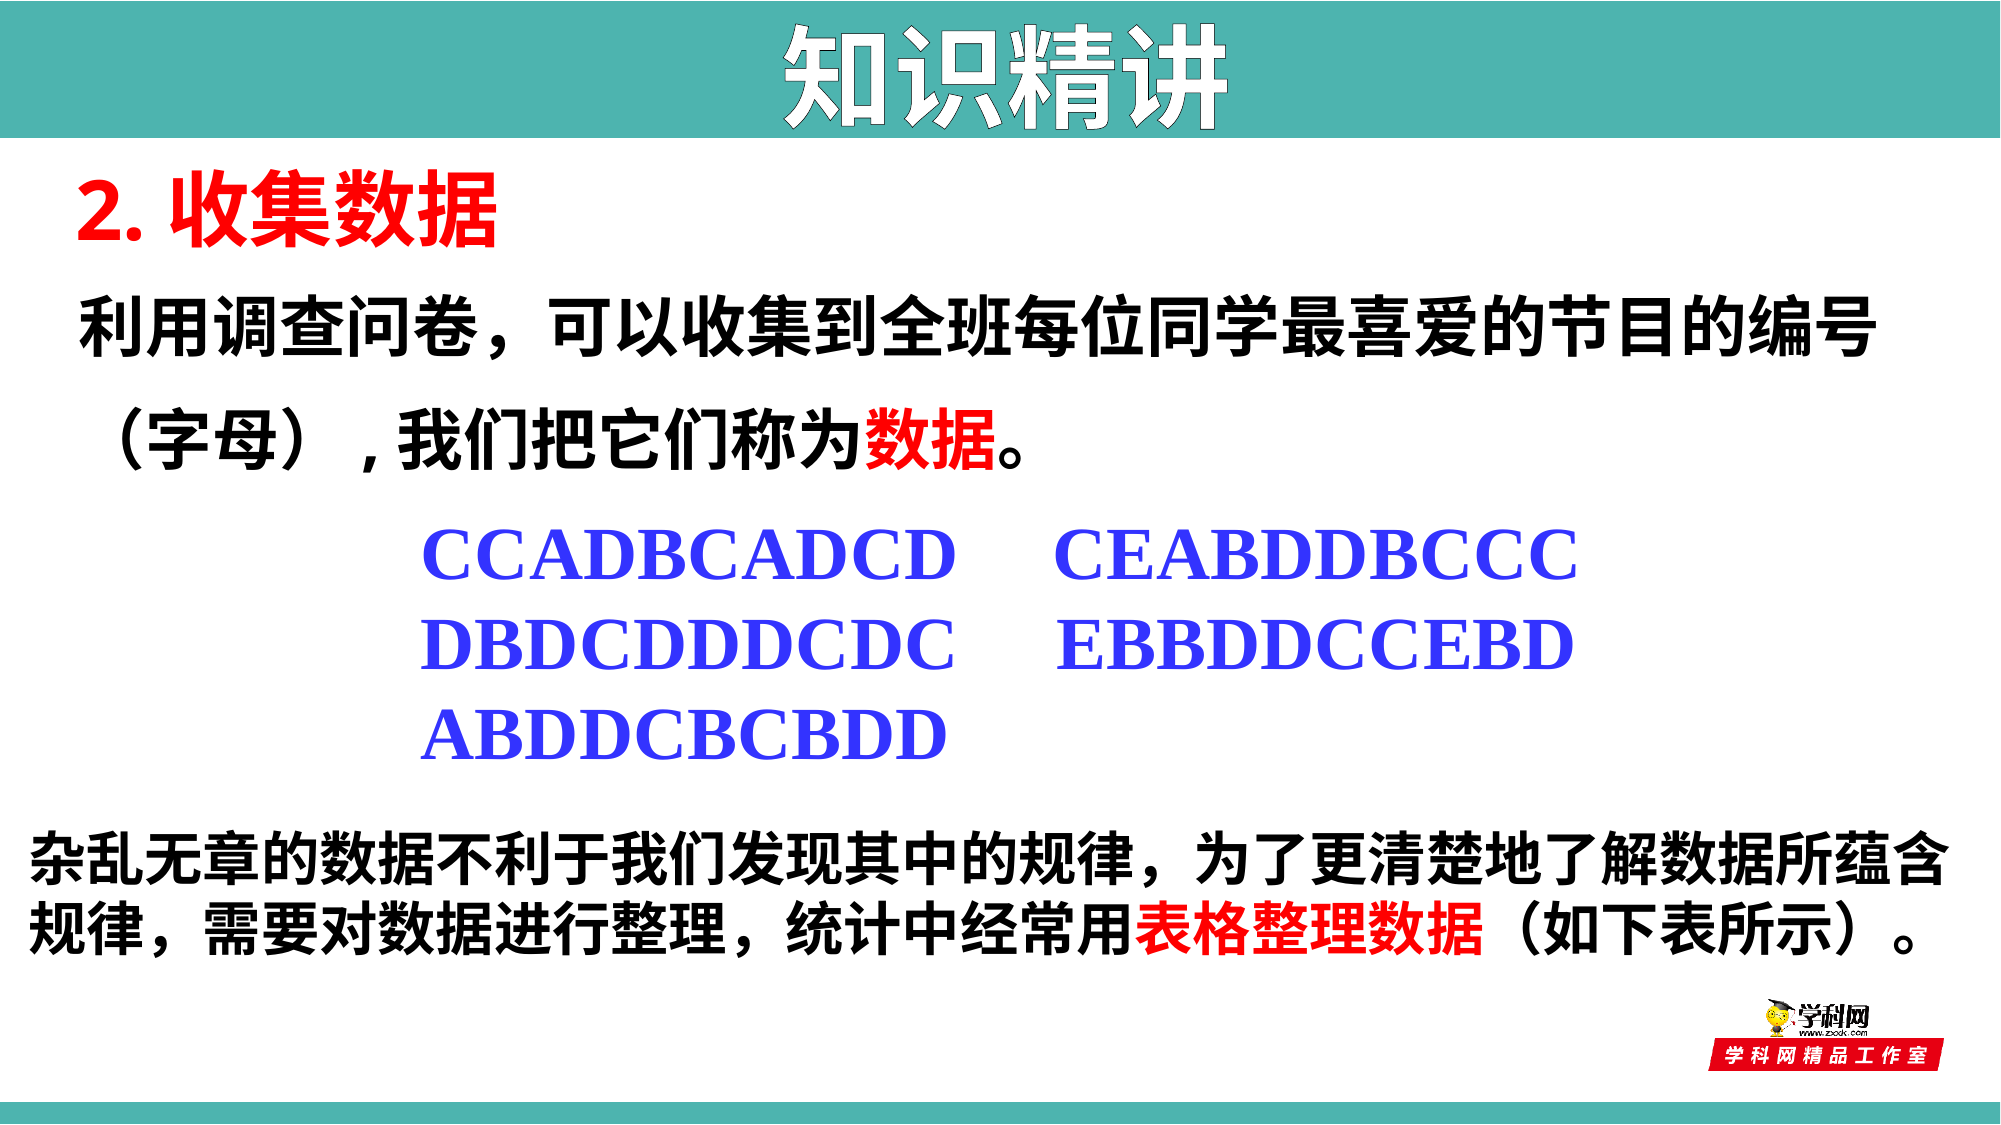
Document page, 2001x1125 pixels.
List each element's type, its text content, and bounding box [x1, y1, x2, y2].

text_box 利用调查问卷，可以收集到全班每位同学最喜爱的节目的编号 （字母）,我们把它们称为数据。 [64, 277, 1925, 485]
text_box 2.收集数据 [60, 149, 711, 265]
text_box CCADBCADCD CEABDDBCCC DBDCDDDCDC EBBDDCCEBD ABDDCBCBDD [406, 497, 1607, 783]
text_box 杂乱无章的数据不利于我们发现其中的规律，为了更清楚地了解数据所蕴含规律，需要对数据进行整理，统计中经常用表格整理数据（如下表所示）。 [13, 814, 1976, 970]
picture [0, 1, 2001, 1124]
text_box 知识精讲 [765, 0, 1247, 150]
